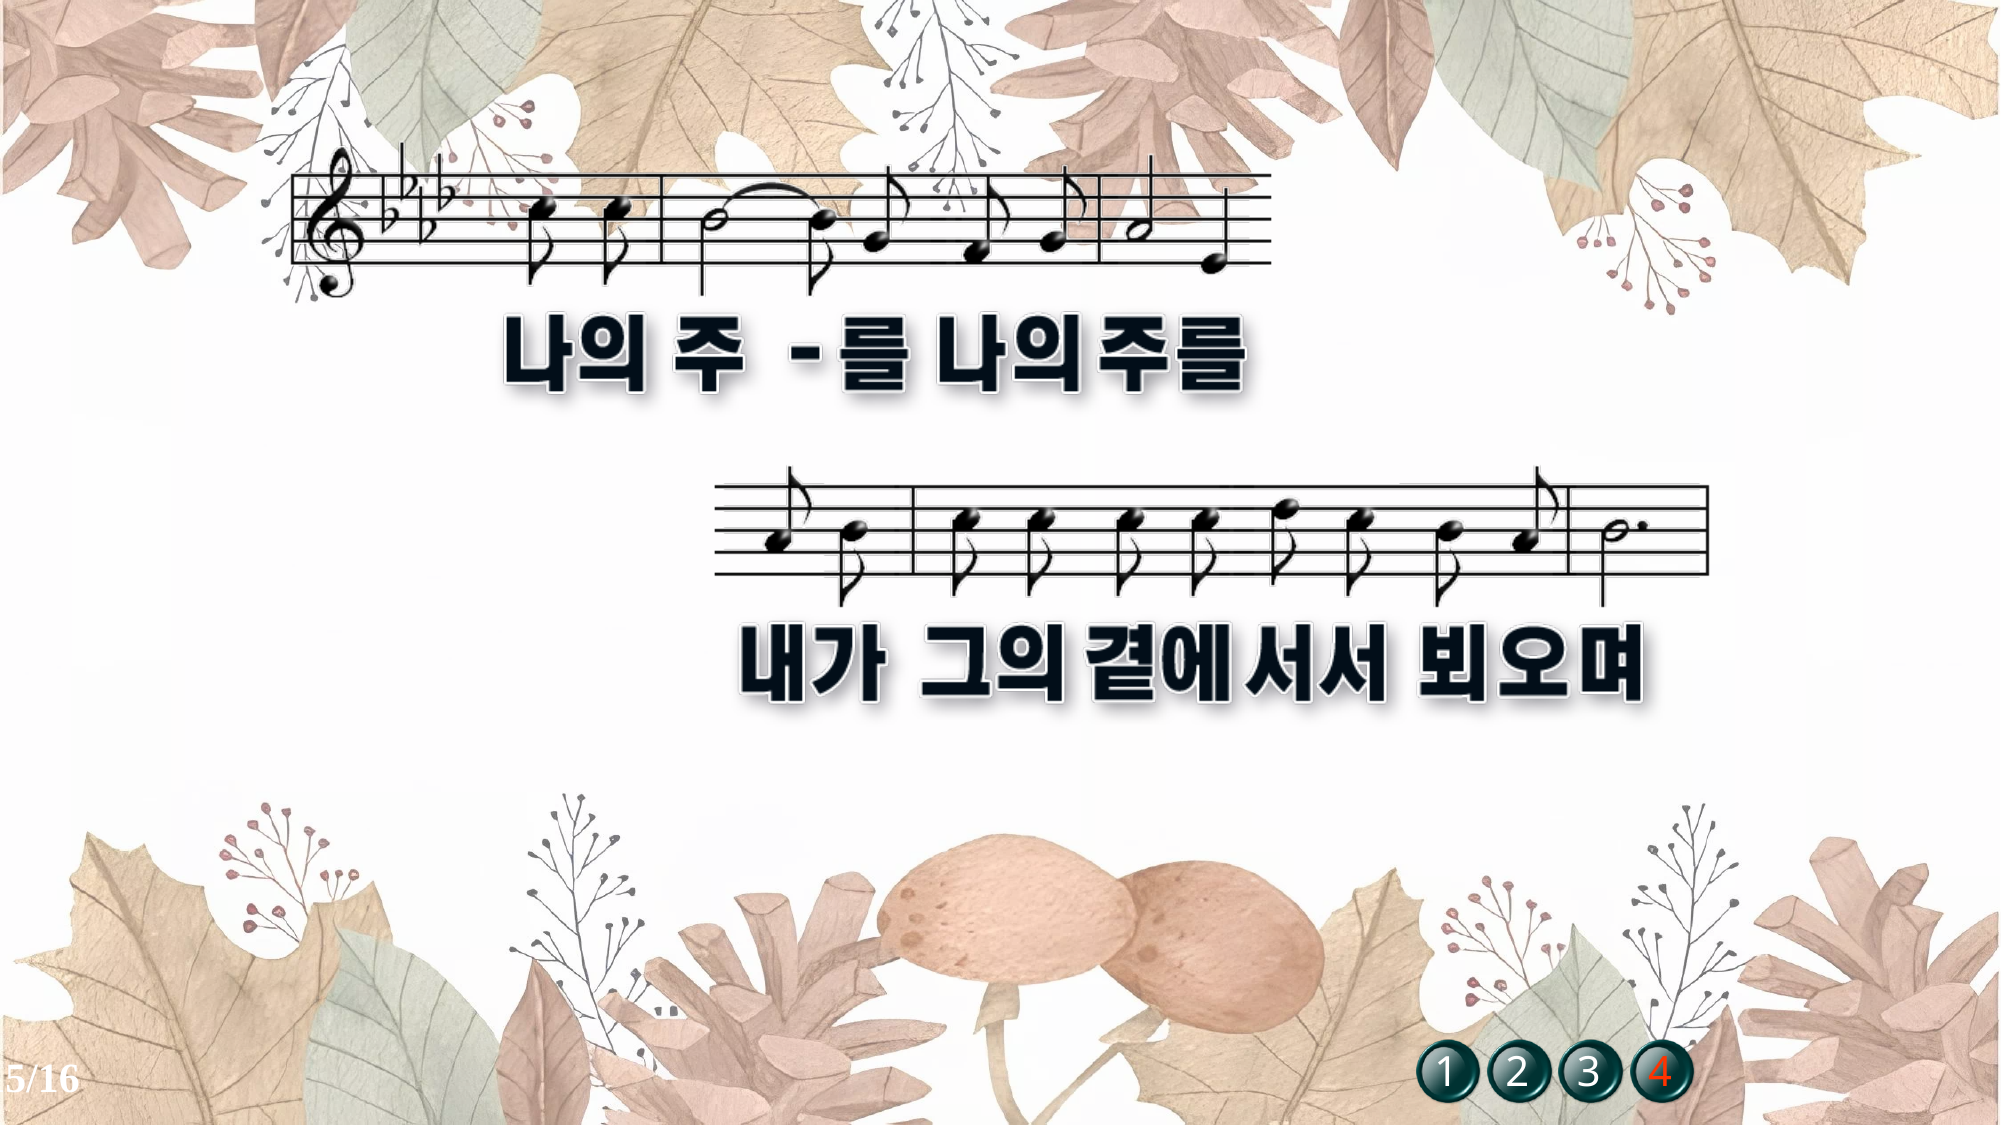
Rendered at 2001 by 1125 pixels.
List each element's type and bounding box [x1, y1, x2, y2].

text_box [1413, 1035, 1484, 1106]
text_box [1484, 1035, 1555, 1106]
text_box [1627, 1035, 1697, 1106]
text_box [1555, 1035, 1626, 1106]
picture [0, 0, 2001, 1125]
